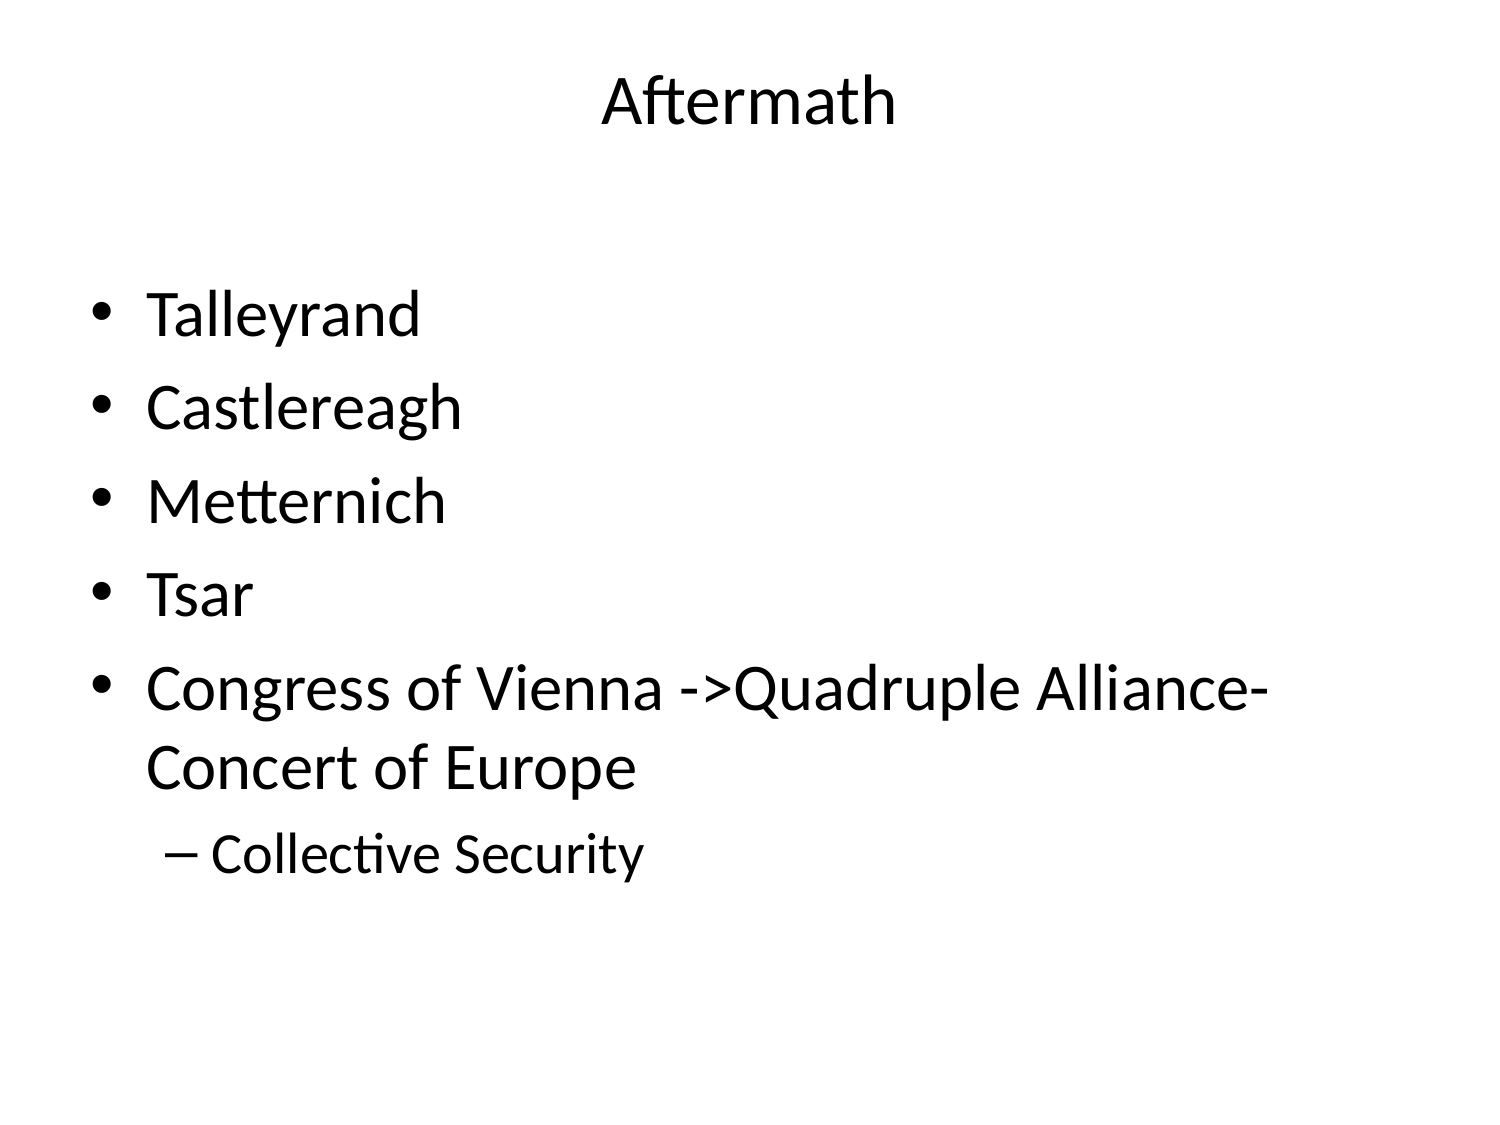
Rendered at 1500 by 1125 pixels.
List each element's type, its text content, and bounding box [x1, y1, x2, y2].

title Aftermath [75, 45, 1425, 233]
list Talleyrand Castlereagh Metternich Tsar Congress of Vienna ->Quadruple Alliance- Concert of Europe Collective Security [75, 262, 1425, 1005]
